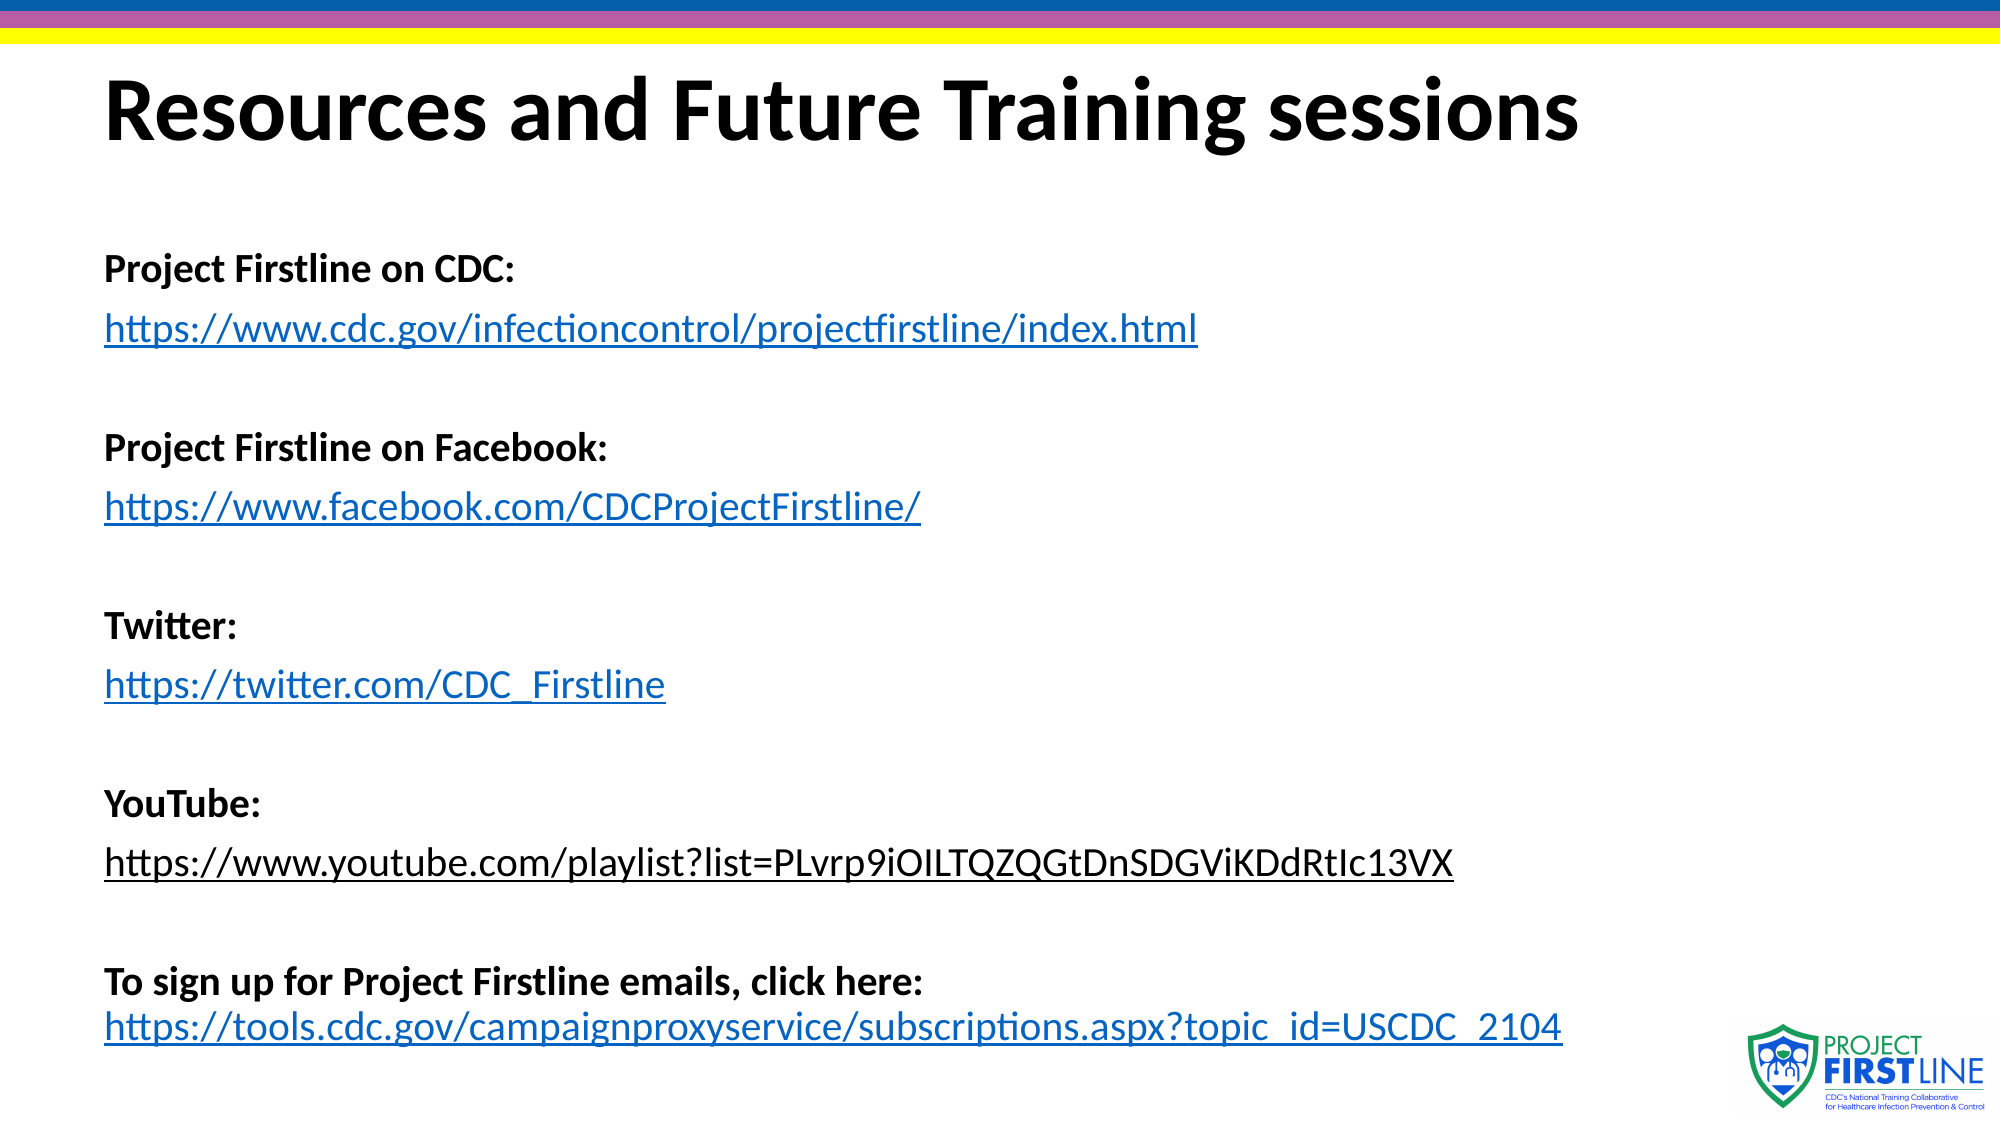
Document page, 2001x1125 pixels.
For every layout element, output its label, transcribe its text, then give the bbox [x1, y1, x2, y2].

title Resources and Future Training sessions [89, 44, 1815, 220]
text_box [0, 0, 2000, 11]
text_box [0, 11, 2000, 28]
list Project Firstline on CDC: https://www.cdc.gov/infectioncontrol/projectfirstline/index.html Project Firstline on Facebook: https://www.facebook.com/CDCProjectFirstline/ Twitter: https://twitter.com/CDC_Firstline YouTube: https://www.youtube.com/playlist?list=PLvrp9iOILTQZQGtDnSDGViKDdRtIc13VX To sign up for Project Firstline emails, click here: https://tools.cdc.gov/campaignproxyservice/subscriptions.aspx?topic_id=USCDC_2104 [89, 239, 1936, 1066]
picture [1731, 1016, 2000, 1117]
text_box [0, 28, 2000, 44]
